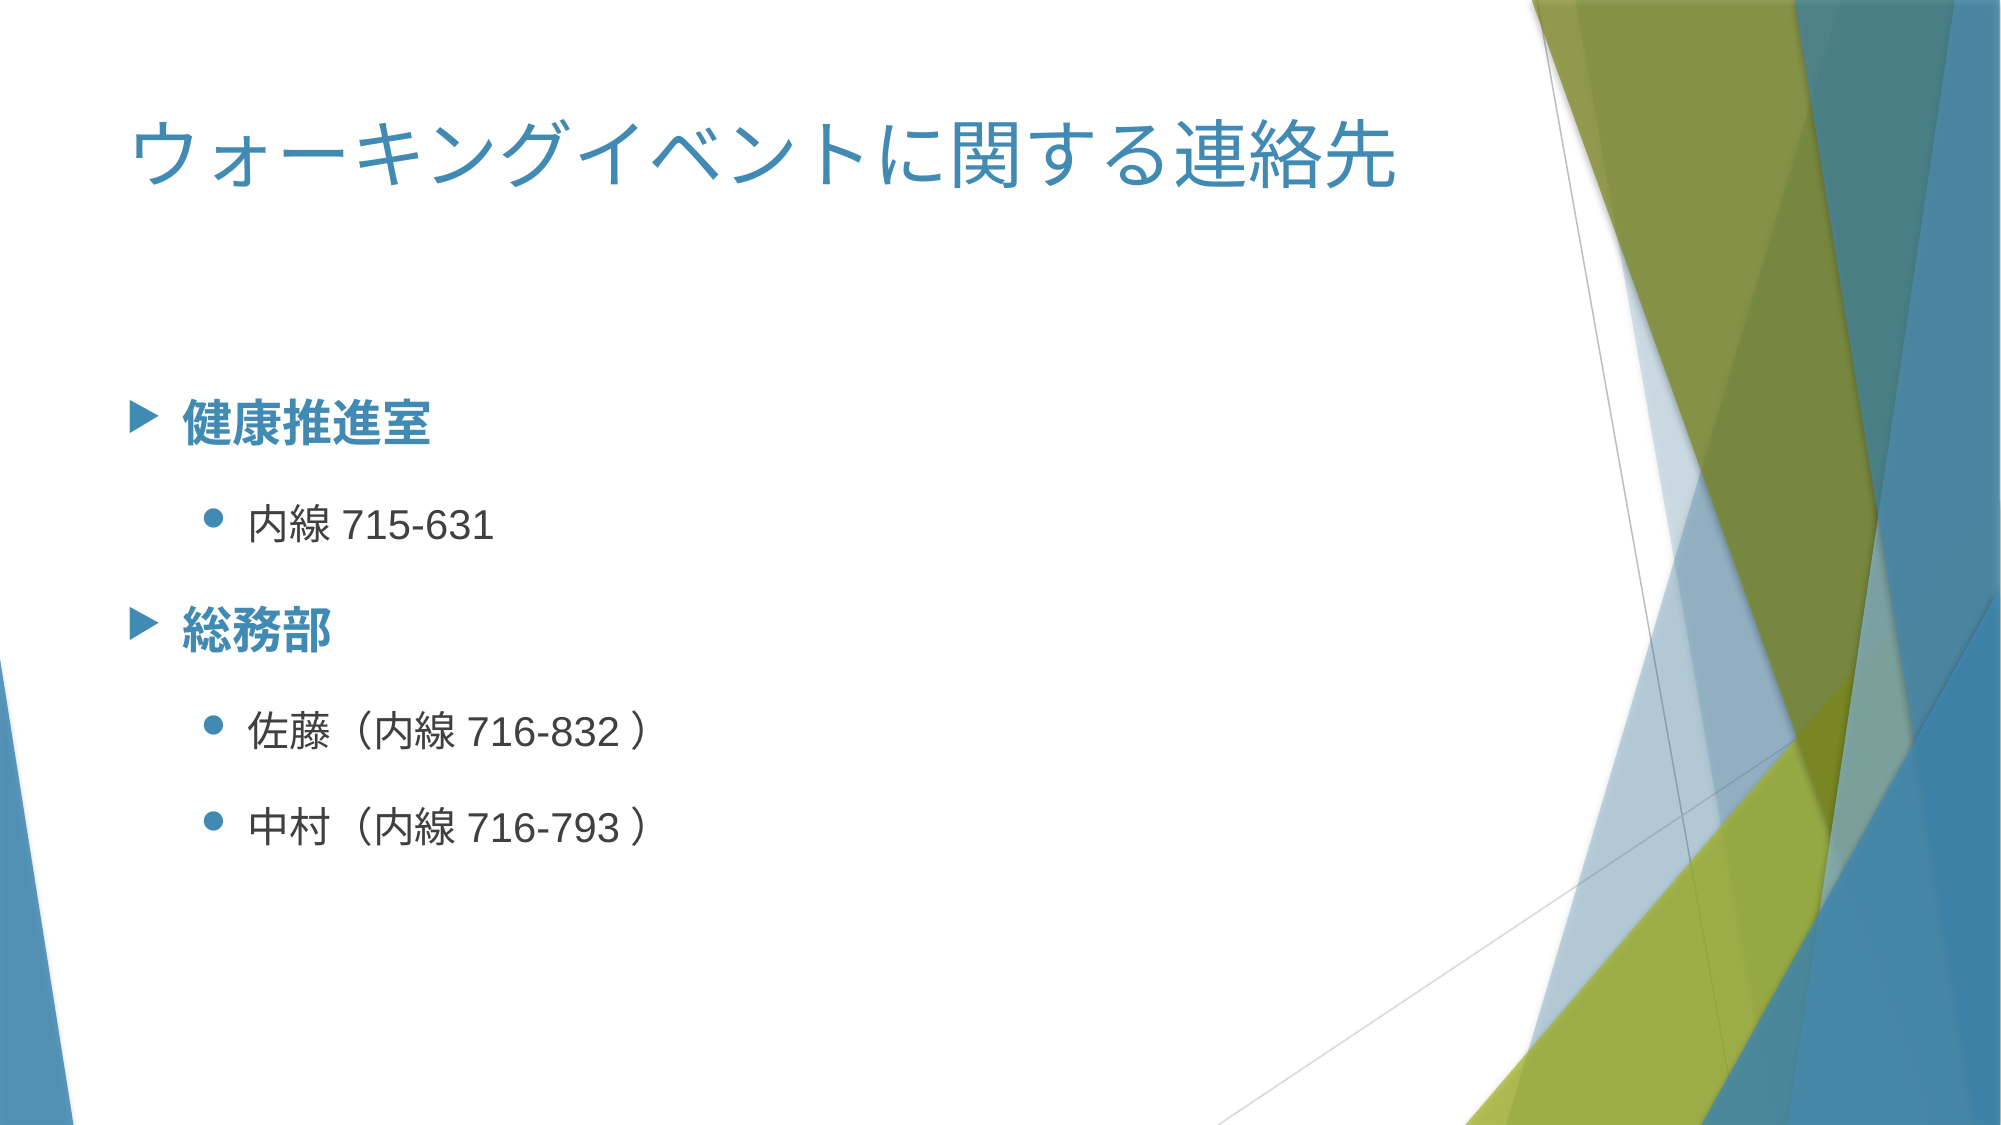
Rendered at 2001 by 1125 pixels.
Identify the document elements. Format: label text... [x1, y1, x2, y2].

title ウォーキングイベントに関する連絡先 [111, 99, 1522, 317]
list 健康推進室 内線715-631 総務部 佐藤（内線716-832） 中村（内線716-793） [111, 354, 1522, 992]
